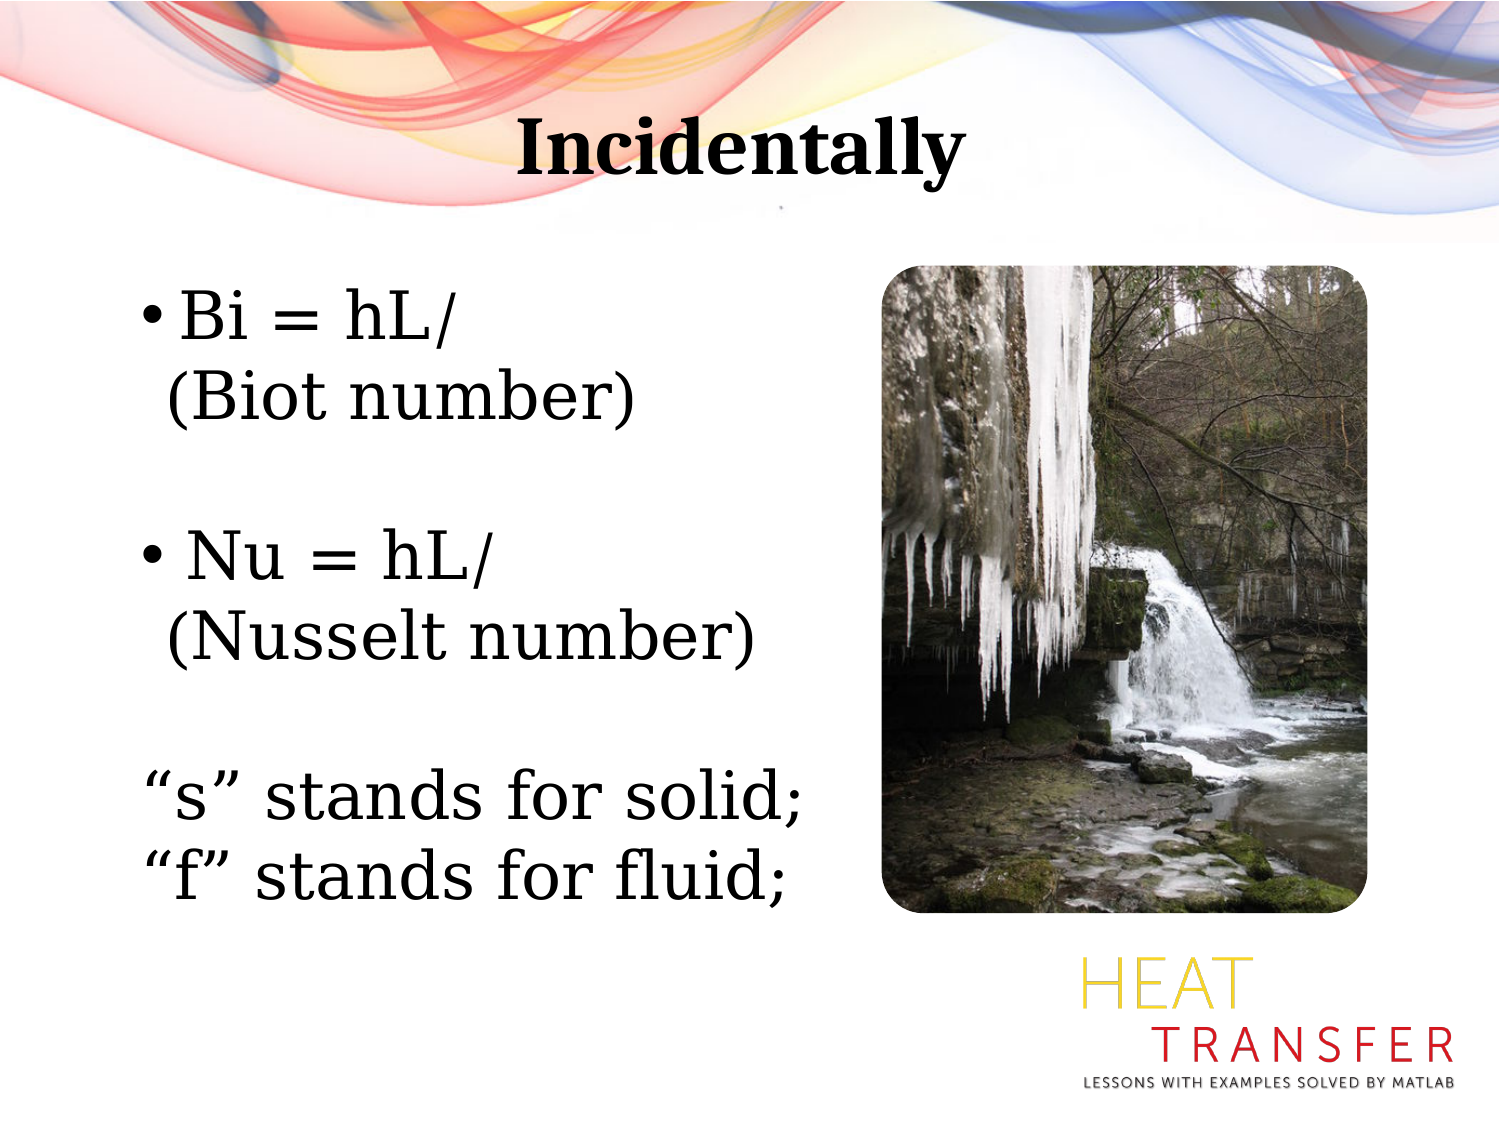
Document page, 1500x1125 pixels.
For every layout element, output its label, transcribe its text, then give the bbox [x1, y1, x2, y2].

picture [1075, 946, 1464, 1093]
text_box Incidentally [58, 83, 1424, 199]
picture [0, 1, 1499, 243]
picture [881, 265, 1368, 914]
